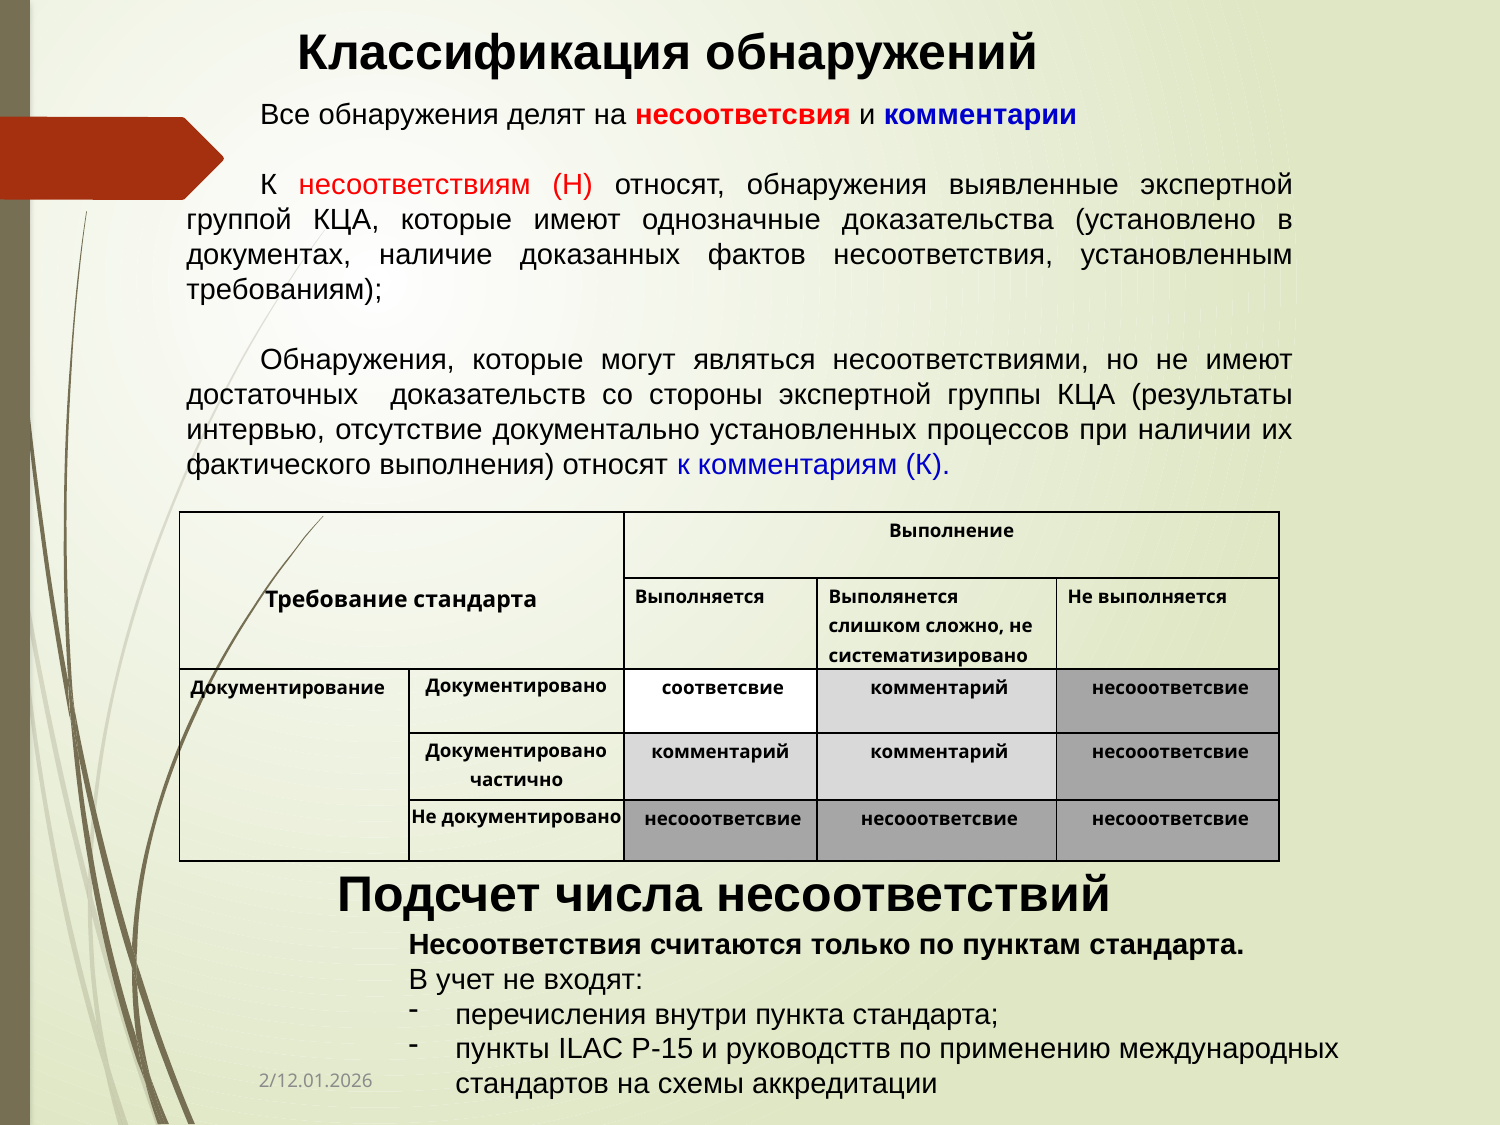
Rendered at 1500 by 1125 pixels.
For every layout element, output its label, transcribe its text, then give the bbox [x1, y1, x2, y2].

table_cell Документировано частично [410, 734, 623, 799]
table_cell Выполняется [625, 579, 816, 668]
text_box Классификация обнаружений [282, 12, 1420, 87]
table_cell несооответсвие [625, 801, 816, 860]
text_box Несоответствия считаются только по пунктам стандарта. В учет не входят: перечисления внутри пункта стандарта; пункты ILAC P-15 и руководсттв по применению международных стандартов на схемы аккредитации [393, 929, 1460, 1108]
table_cell комментарий [818, 734, 1056, 799]
table_cell несооответсвие [1057, 670, 1278, 732]
table_cell несооответсвие [1057, 734, 1278, 799]
footer 2/12.01.2026 [243, 1049, 1182, 1110]
text_box Все обнаружения делят на несоответсвия и комментарии К несоответствиям (Н) относят, обнаружения выявленные экспертной группой КЦА, которые имеют однозначные доказательства (установлено в документах, наличие доказанных фактов несоответствия, установленным требованиям); Обнаружения, которые могут являться несоответствиями, но не имеют достаточных доказательств со стороны экспертной группы КЦА (результаты интервью, отсутствие документально установленных процессов при наличии их фактического выполнения) относят к комментариям (К). [171, 87, 1309, 488]
table_cell Не выполняется [1057, 579, 1278, 668]
table_header Выполнение [625, 513, 1278, 577]
table_cell комментарий [625, 734, 816, 799]
table_header Требование стандарта [180, 513, 623, 668]
table_cell комментарий [818, 670, 1056, 732]
table_cell Выполянется слишком сложно, не систематизировано [818, 579, 1056, 668]
table_cell Не документировано [410, 801, 623, 860]
table_cell Документировано [410, 670, 623, 732]
table_cell несооответсвие [818, 801, 1056, 860]
text_box Подсчет числа несоответствий [322, 854, 1460, 929]
table_cell несооответсвие [1057, 801, 1278, 860]
table_cell Документирование [180, 670, 408, 860]
table_cell соответсвие [625, 670, 816, 732]
